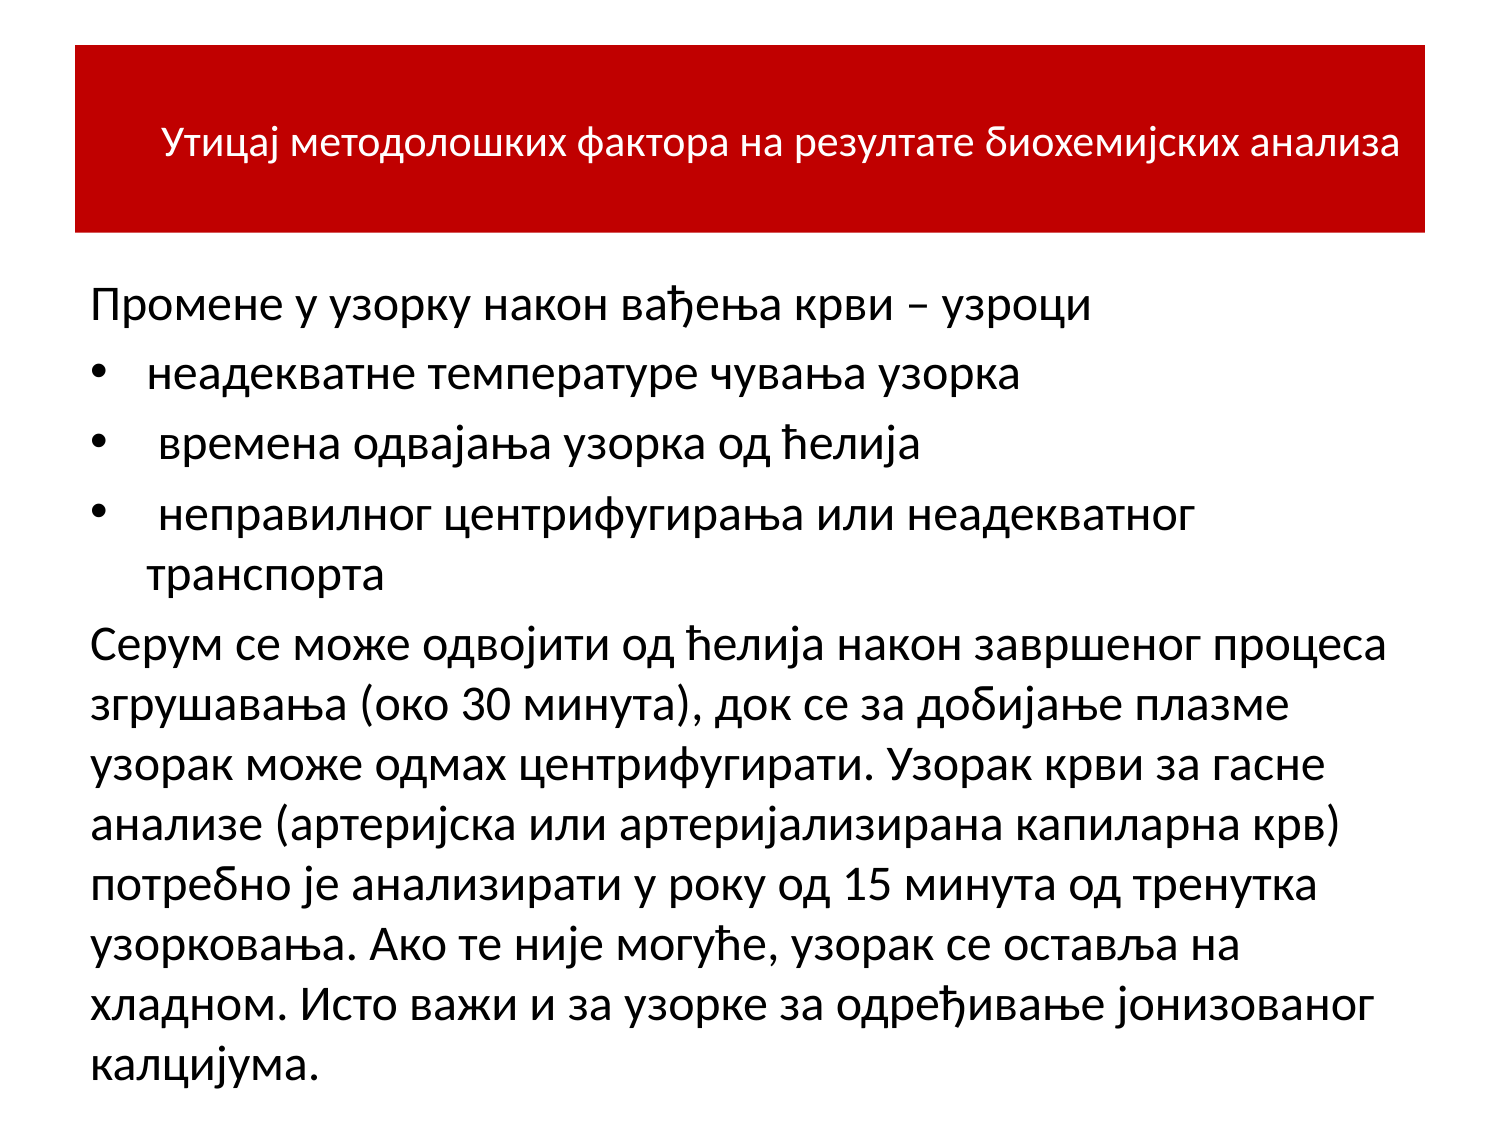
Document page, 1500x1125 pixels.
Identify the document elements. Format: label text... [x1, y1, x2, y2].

list Промене у узорку након вађења крви – узроци неадекватне температуре чувања узорка времена одвајања узорка од ћелија неправилног центрифугирања или неадекватног транспорта Серум се може одвојити од ћелија након завршеног процеса згрушавања (око 30 минута), док се за добијање плазме узорак може одмах центрифугирати. Узорак крви за гасне анализе (артеријска или артеријализирана капиларна крв) потребно је анализирати у року од 15 минута од тренутка узорковања. Ако те није могуће, узорак се оставља на хладном. Исто важи и за узорке за одређивање јонизованог калцијума. [75, 262, 1425, 1106]
title УтиУтицај методолошких фактора на резултате биохемијских анализа [75, 45, 1425, 233]
